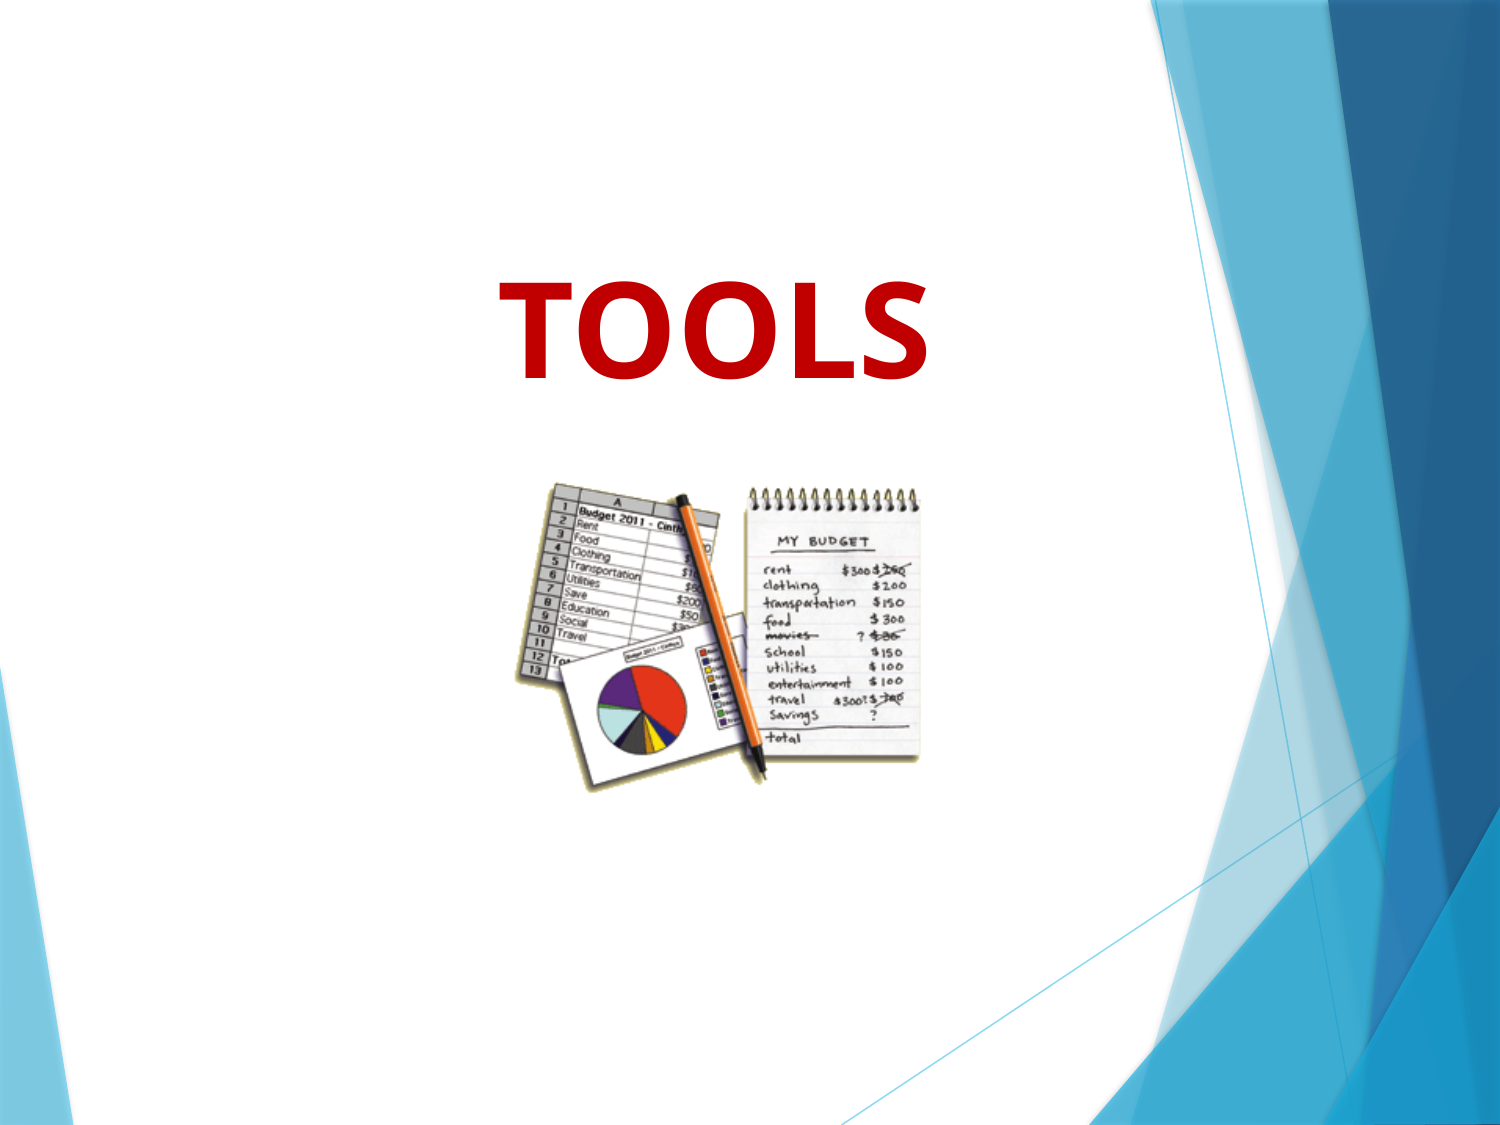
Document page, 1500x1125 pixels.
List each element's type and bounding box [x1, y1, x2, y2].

picture [511, 461, 943, 804]
list [39, 237, 1390, 850]
